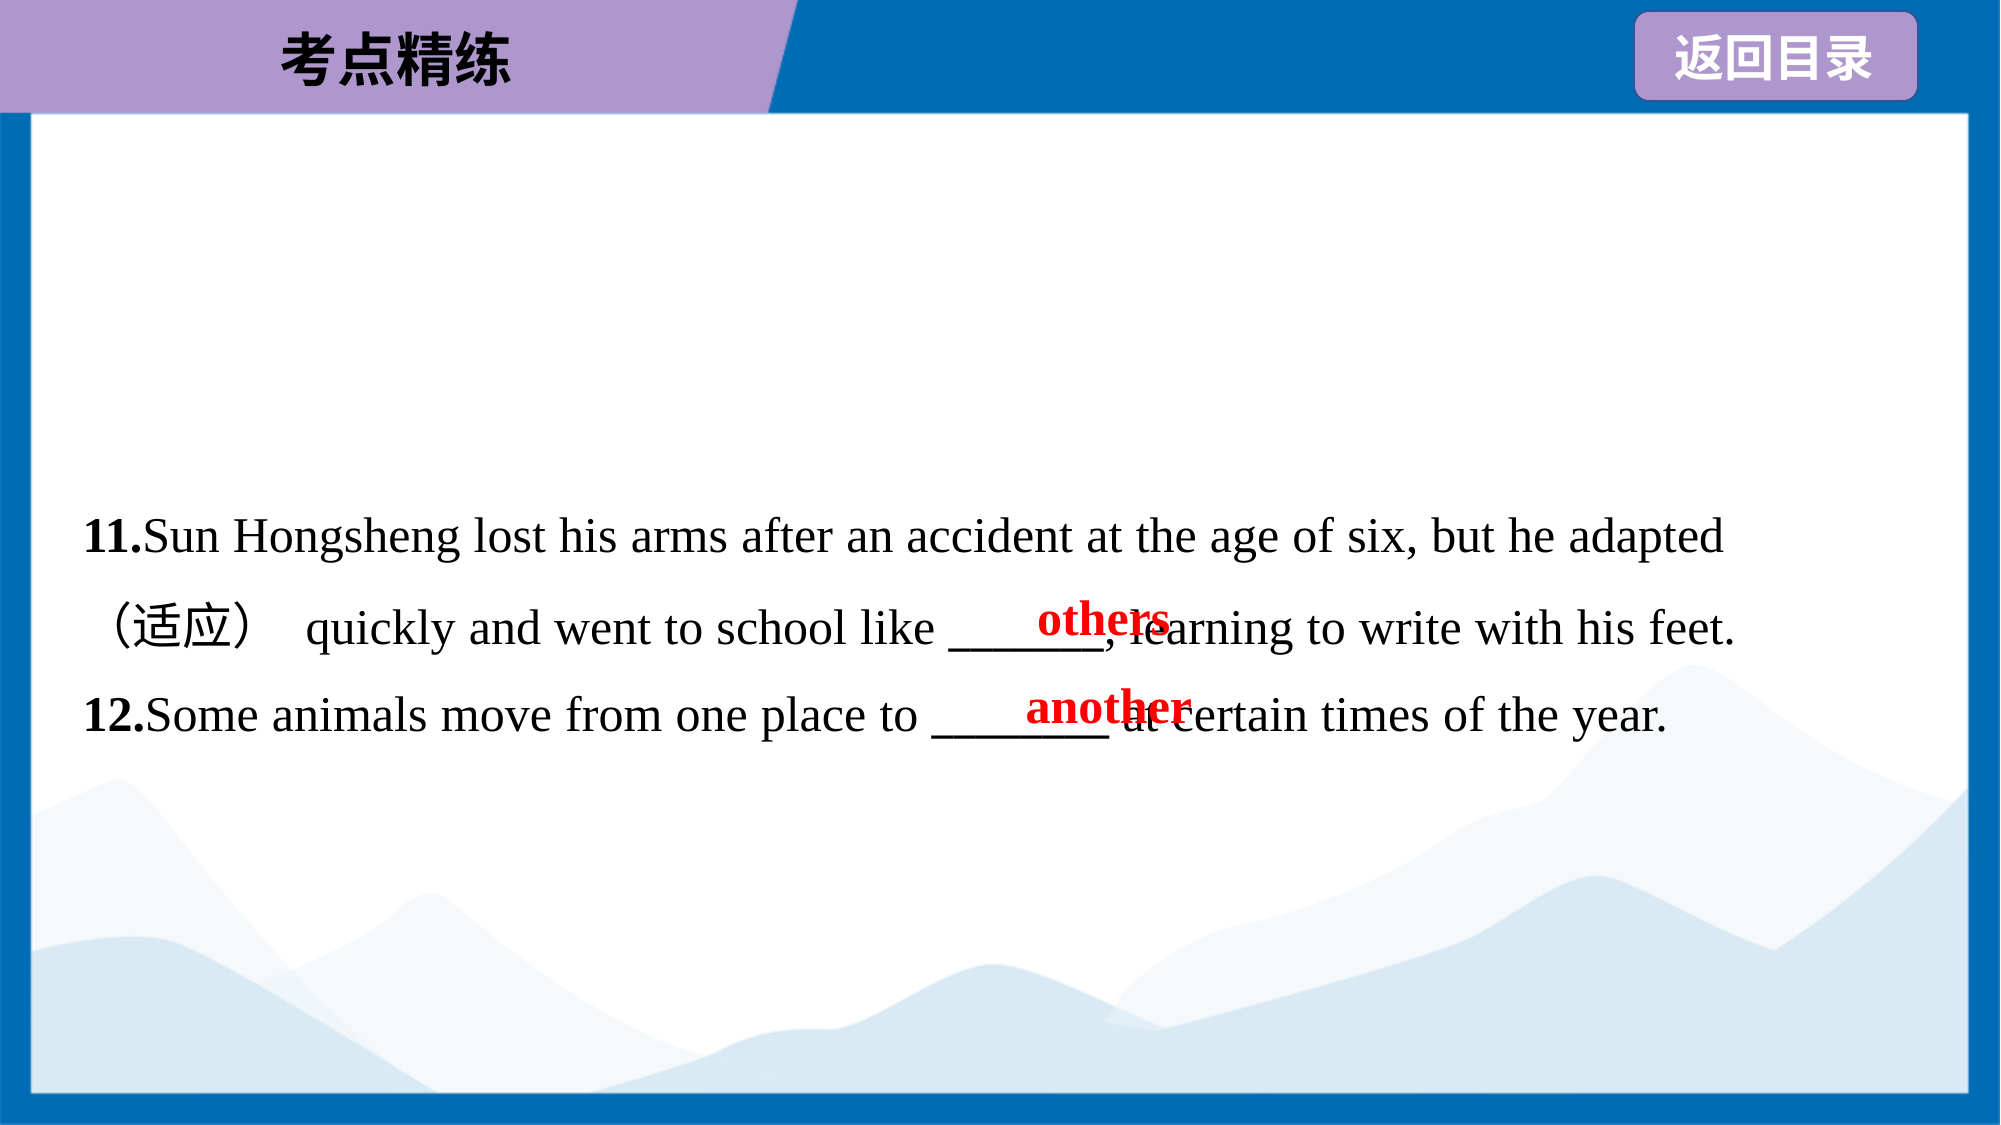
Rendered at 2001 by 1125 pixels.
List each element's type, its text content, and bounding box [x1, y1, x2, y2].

text_box others [1019, 558, 1189, 637]
text_box another [1007, 646, 1211, 725]
picture [0, 0, 2000, 1125]
text_box 11.Sun Hongsheng lost his arms after an accident at the age of six, but he adapted （适应） quickly and went to school like _______, learning to write with his feet. 12.Some animals move from one place to ________ at certain times of the year. [82, 471, 1917, 733]
